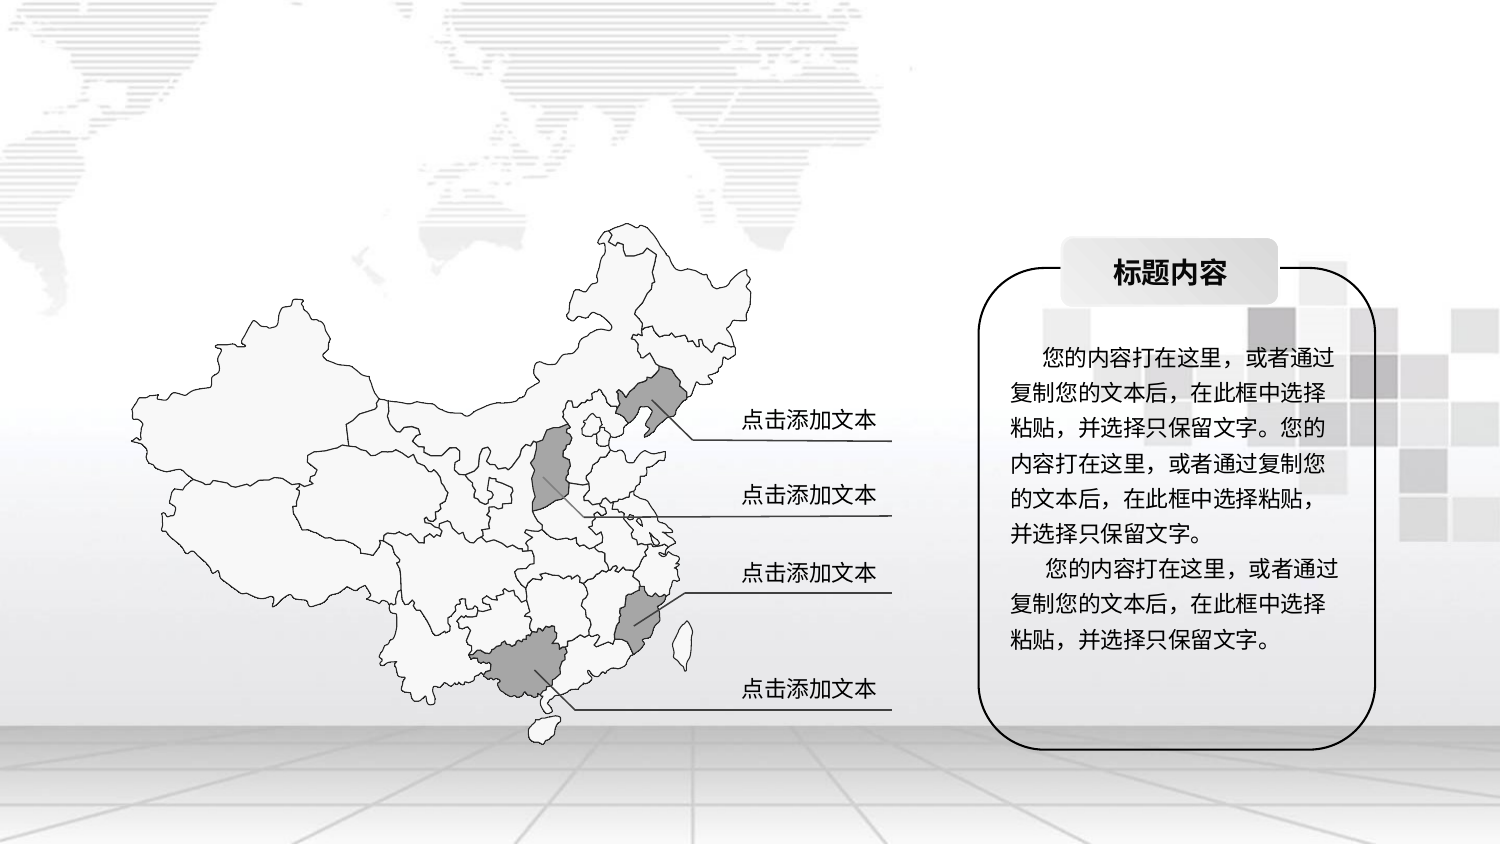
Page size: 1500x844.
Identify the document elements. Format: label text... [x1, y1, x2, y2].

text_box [542, 476, 584, 518]
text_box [534, 669, 576, 711]
text_box 点击添加文本 [757, 398, 892, 438]
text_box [651, 399, 693, 441]
text_box 点击添加文本 [757, 551, 892, 592]
text_box [976, 265, 1378, 752]
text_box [633, 592, 686, 627]
picture [0, 0, 1500, 844]
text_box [1060, 236, 1281, 307]
text_box 点击添加文本 [757, 667, 892, 709]
text_box 点击添加文本 [757, 473, 892, 515]
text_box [131, 223, 751, 745]
